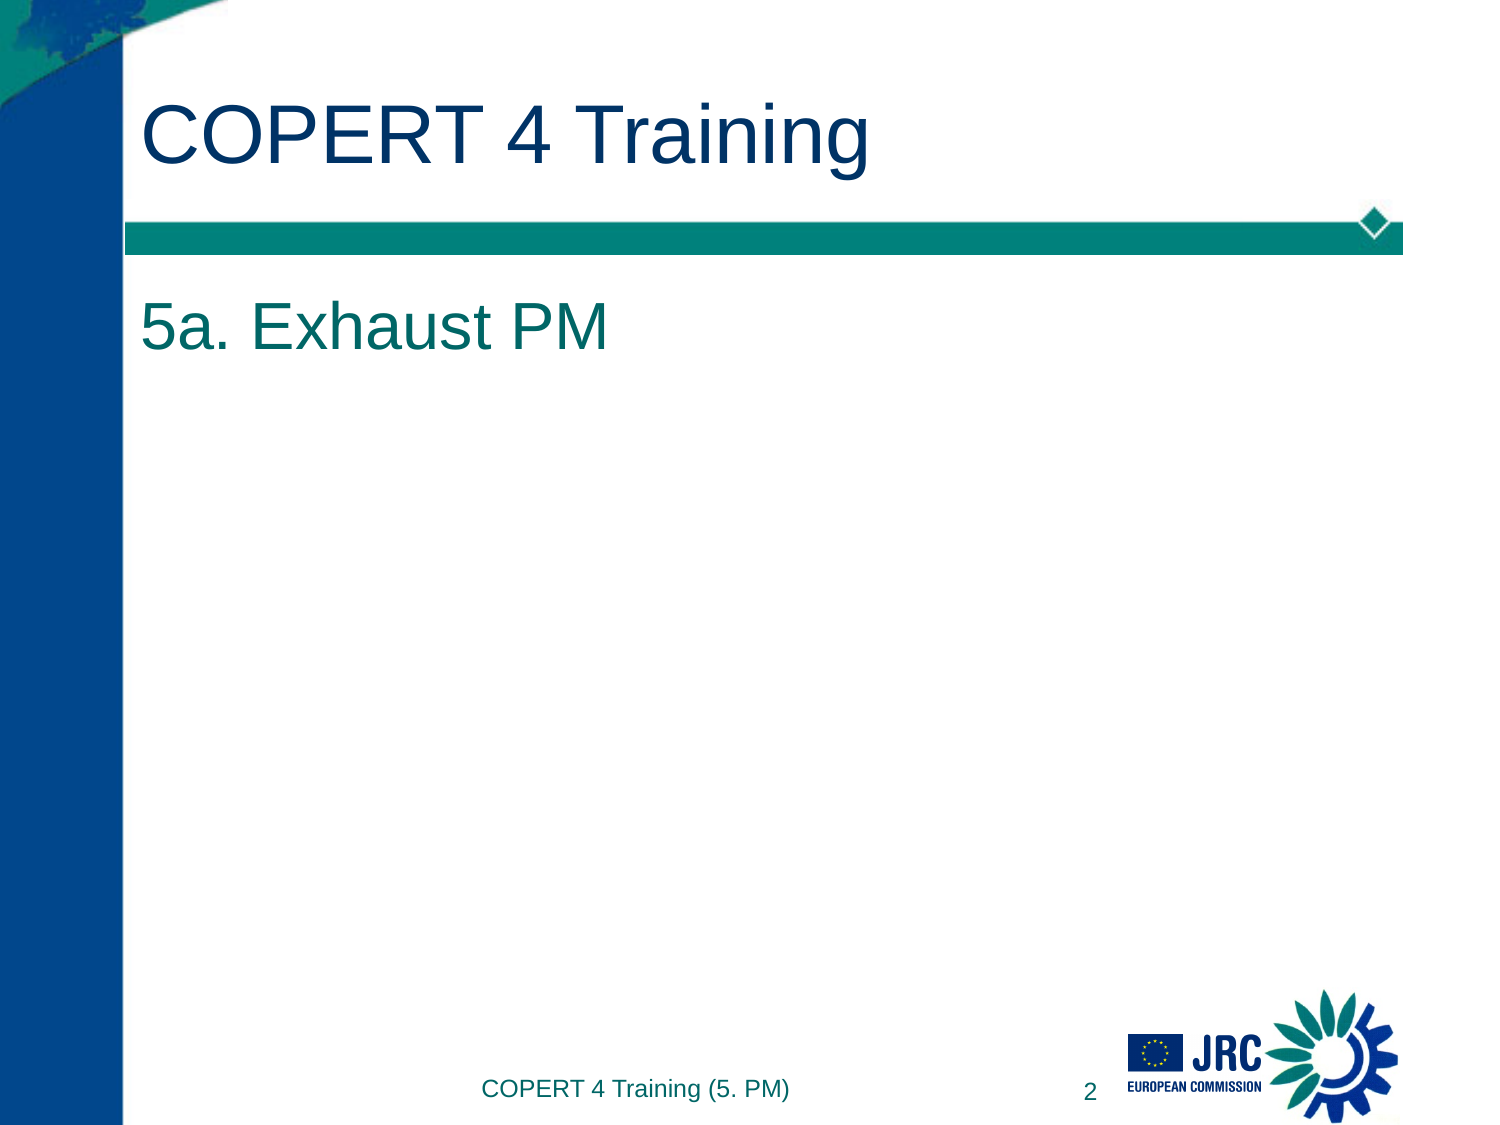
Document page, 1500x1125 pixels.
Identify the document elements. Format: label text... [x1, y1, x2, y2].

picture [1128, 1034, 1261, 1092]
slide_number 2 [987, 1062, 1113, 1113]
list 5a. Exhaust PM [124, 274, 1401, 963]
picture [0, 0, 1403, 1125]
footer COPERT 4 Training (5. PM) [324, 1062, 948, 1110]
title COPERT 4 Training [124, 33, 1401, 188]
picture [1262, 987, 1400, 1125]
